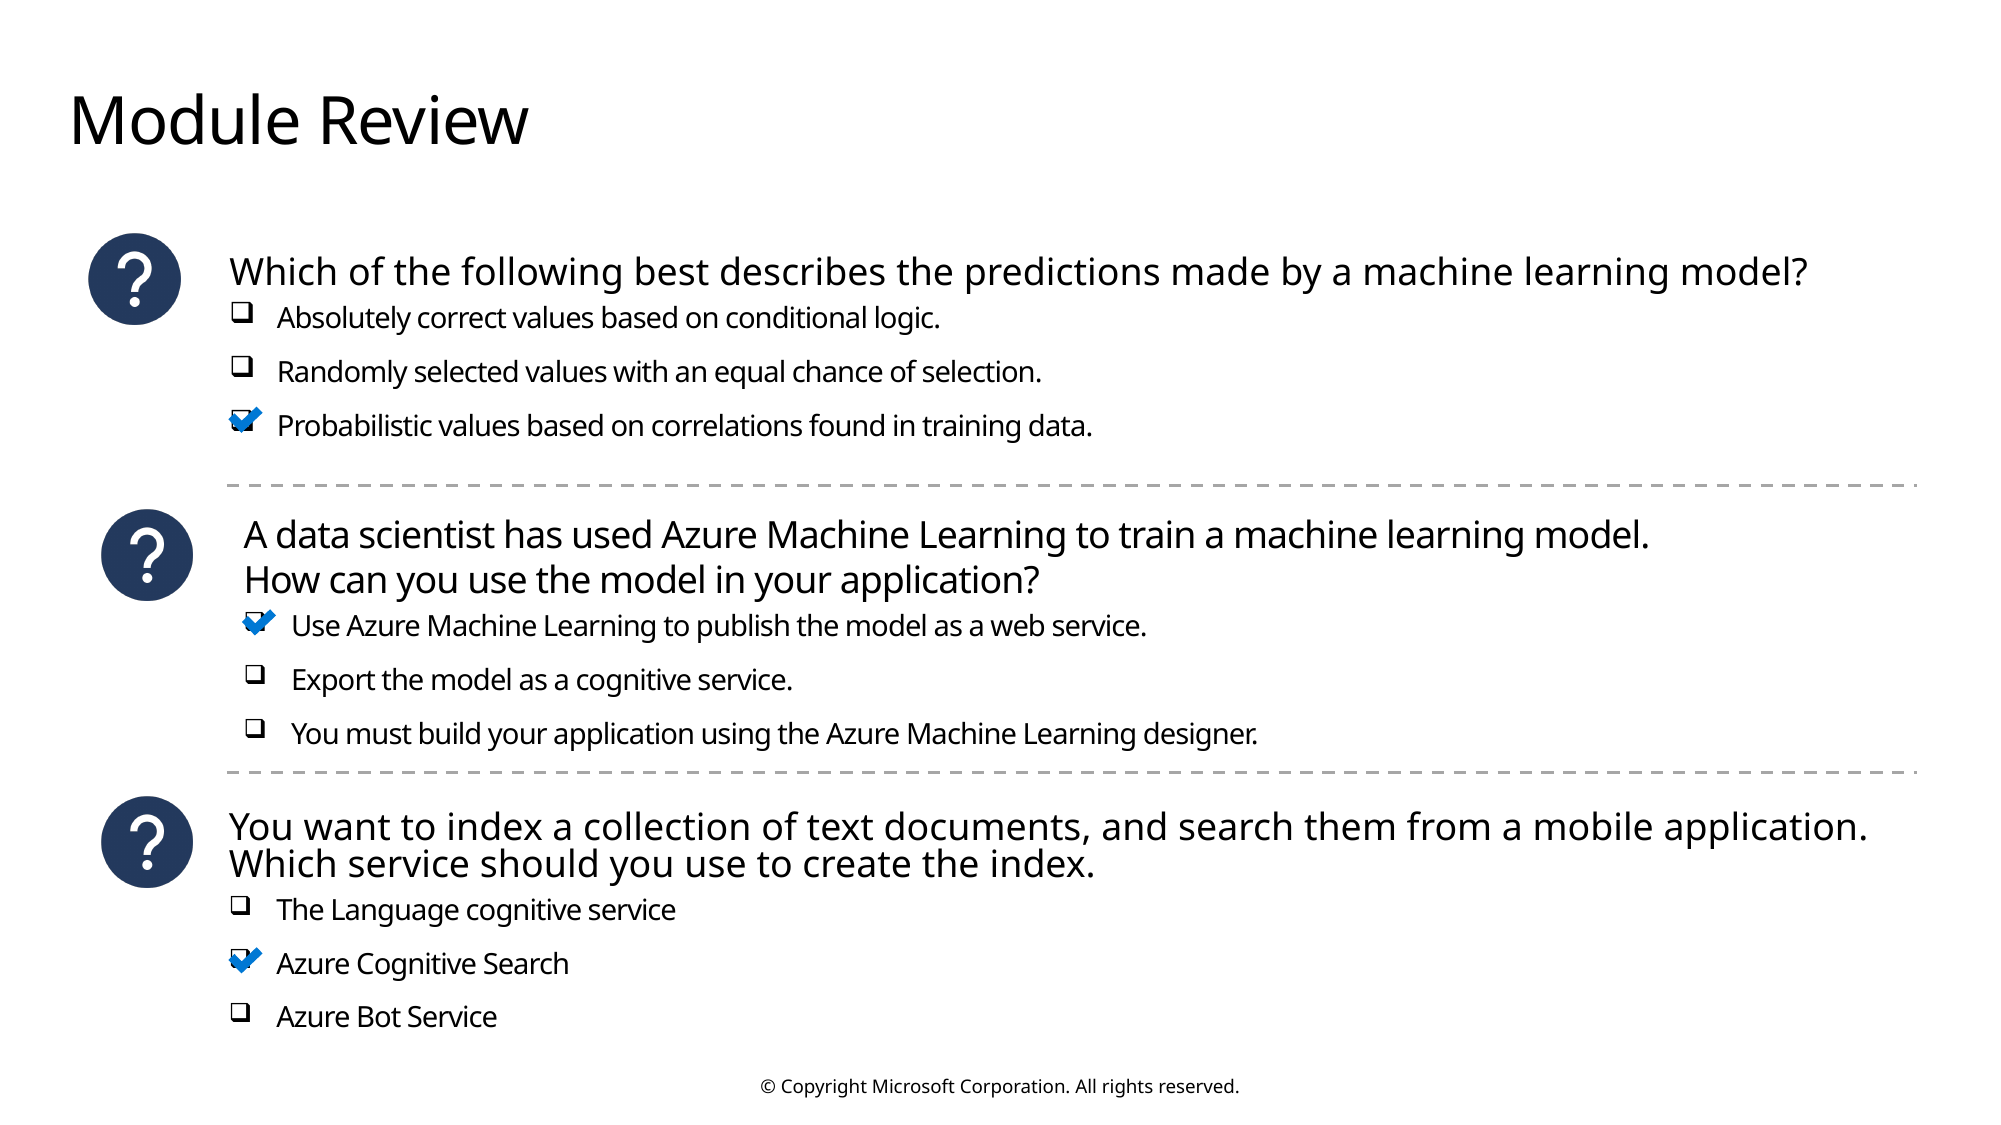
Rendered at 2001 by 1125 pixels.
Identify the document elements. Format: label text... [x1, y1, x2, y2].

picture [88, 784, 205, 900]
title Module Review [68, 72, 1930, 184]
text_box [232, 410, 259, 430]
text_box Which of the following best describes the predictions made by a machine learning model? Absolutely correct values based on conditional logic. Randomly selected values with an equal chance of selection. Probabilistic values based on correlations found in training data. [214, 240, 1946, 468]
text_box [232, 950, 259, 970]
text_box You want to index a collection of text documents, and search them from a mobile application. Which service should you use to create the index. The Language cognitive service Azure Cognitive Search Azure Bot Service [228, 804, 1933, 1041]
text_box A data scientist has used Azure Machine Learning to train a machine learning model. How can you use the model in your application? Use Azure Machine Learning to publish the model as a web service. Export the model as a cognitive service. You must build your application using the Azure Machine Learning designer. [228, 503, 1971, 755]
text_box [245, 612, 273, 632]
picture [88, 497, 205, 614]
picture [76, 221, 193, 337]
